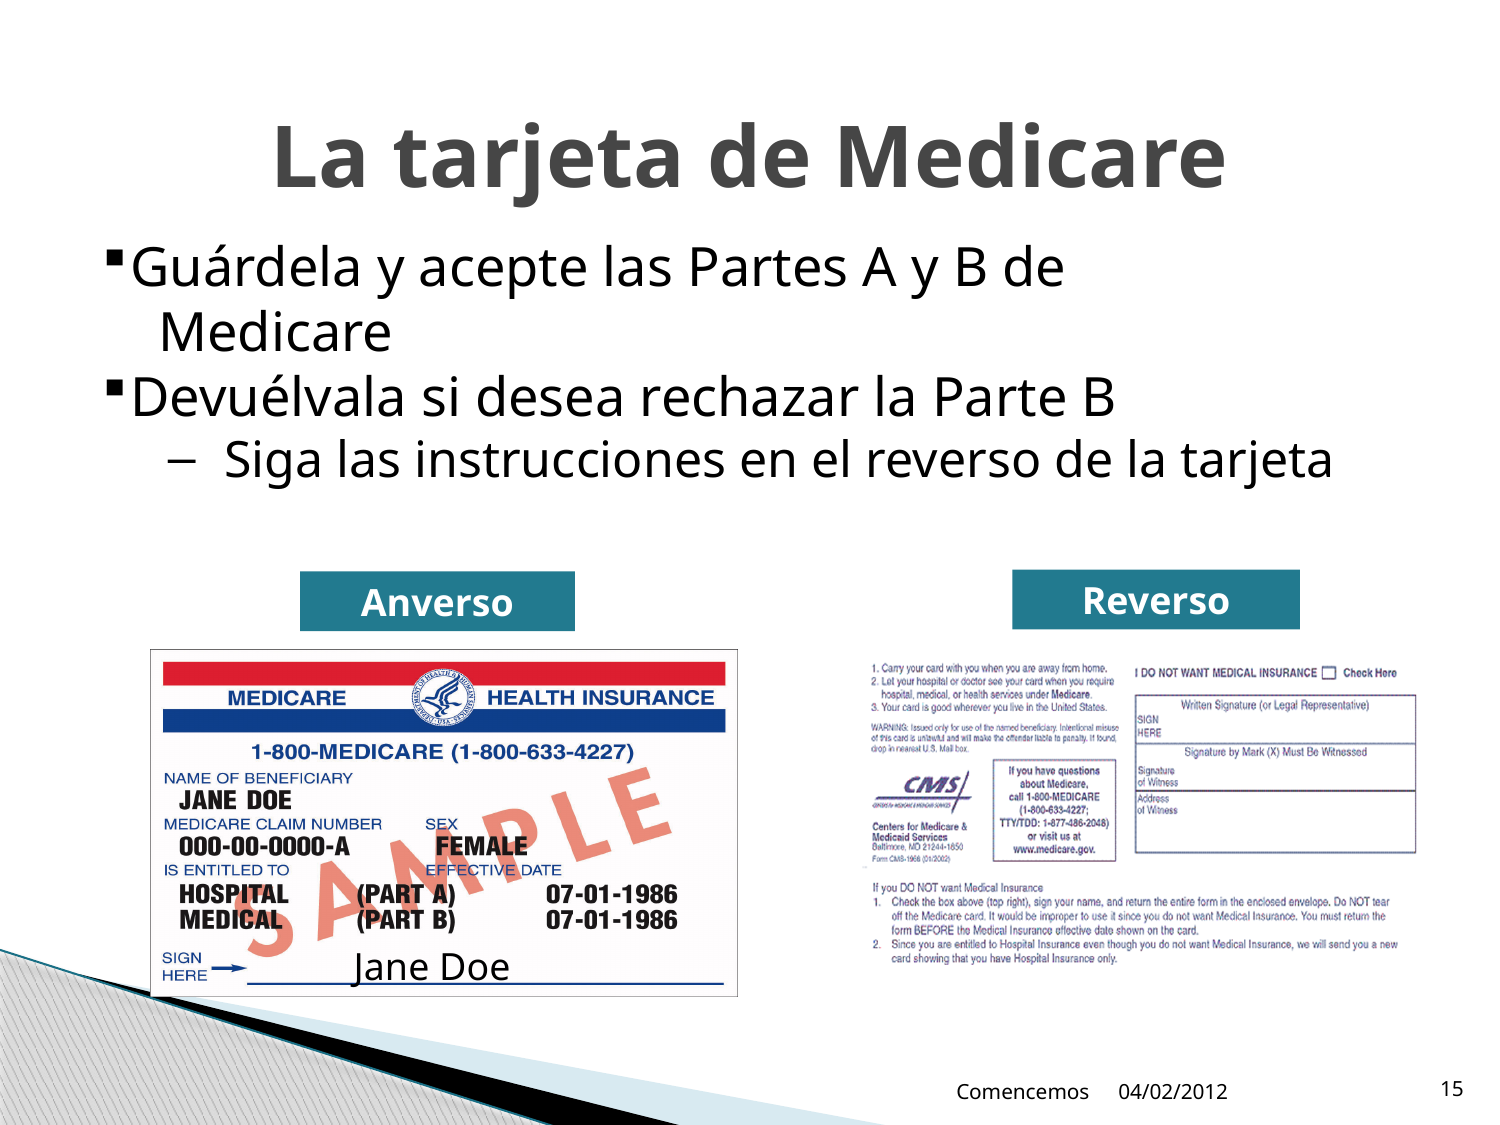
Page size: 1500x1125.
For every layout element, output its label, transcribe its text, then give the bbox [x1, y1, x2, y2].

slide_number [1105, 1051, 1418, 1112]
slide_number 15 [1418, 1051, 1479, 1112]
text_box Anverso [300, 571, 575, 632]
text_box Guárdela y acepte las Partes A y B de Medicare Devuélvala si desea rechazar la Parte B Siga las instrucciones en el reverso de la tarjeta [87, 224, 1388, 495]
footer Comencemos [718, 1051, 1105, 1112]
picture [862, 649, 1426, 997]
title La tarjeta de Medicare [75, 75, 1425, 233]
text_box Reverso [1012, 569, 1300, 630]
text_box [149, 649, 738, 997]
